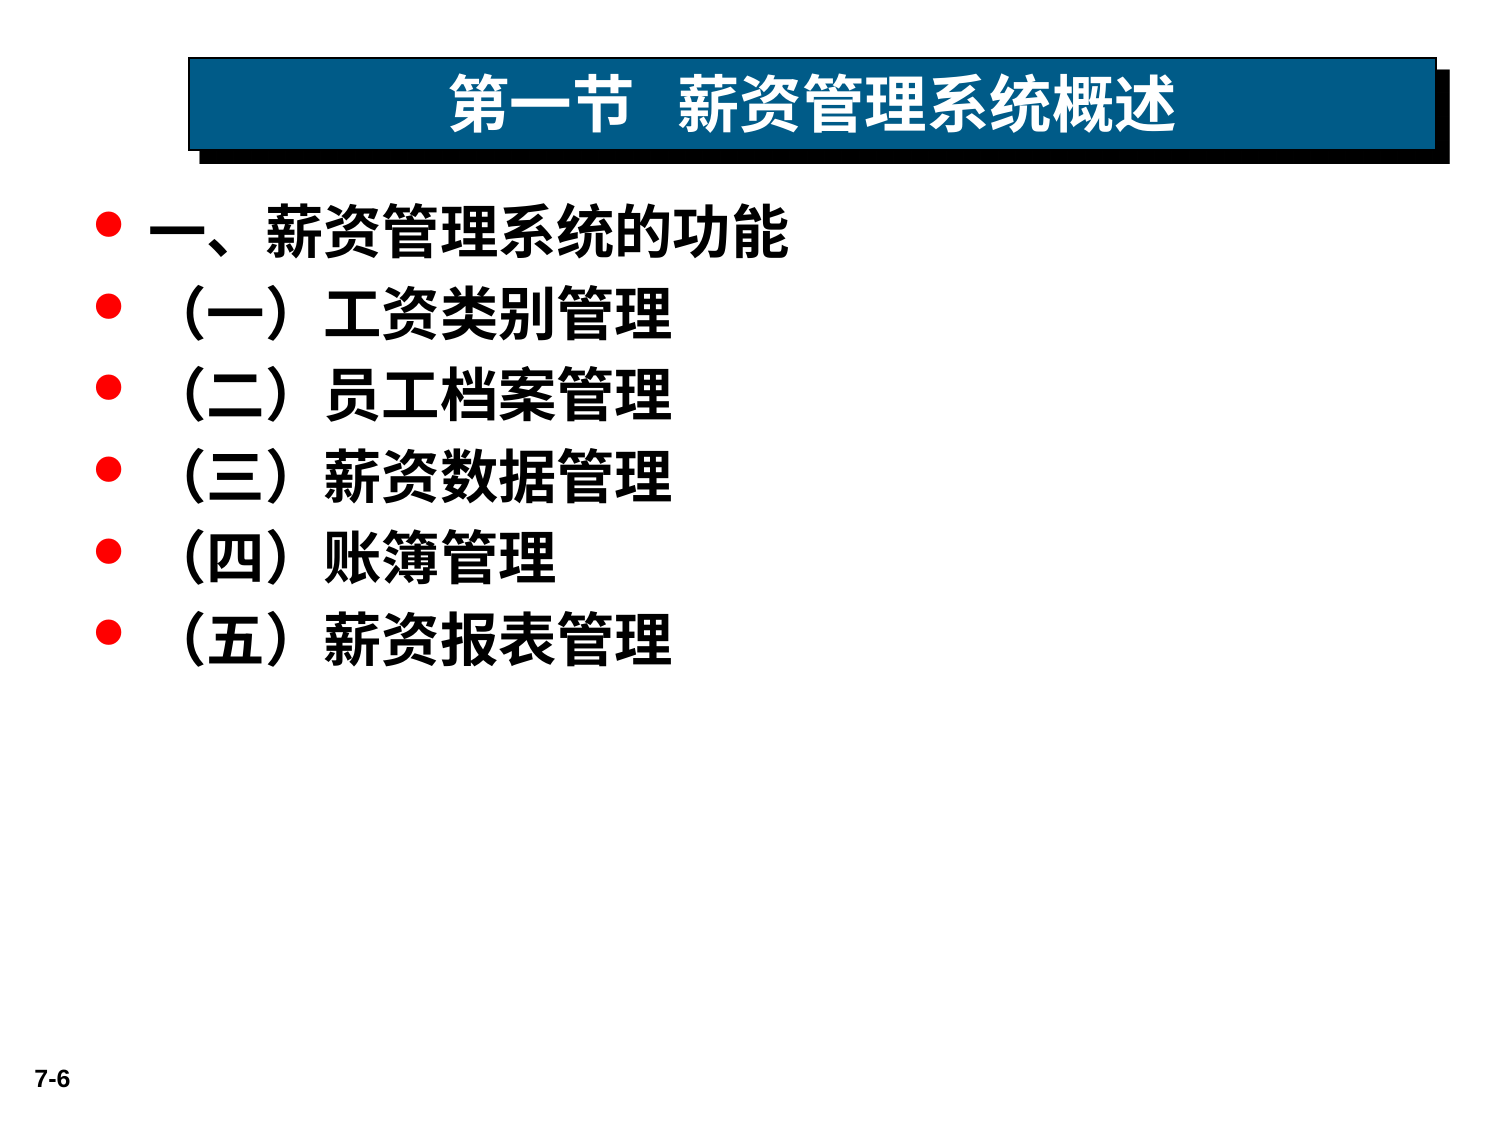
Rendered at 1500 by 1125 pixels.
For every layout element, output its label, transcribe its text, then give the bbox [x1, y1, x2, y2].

list 一、薪资管理系统的功能 （一）工资类别管理 （二）员工档案管理 （三）薪资数据管理 （四）账簿管理 （五）薪资报表管理 [62, 187, 1438, 976]
title 第一节 薪资管理系统概述 [188, 57, 1437, 151]
